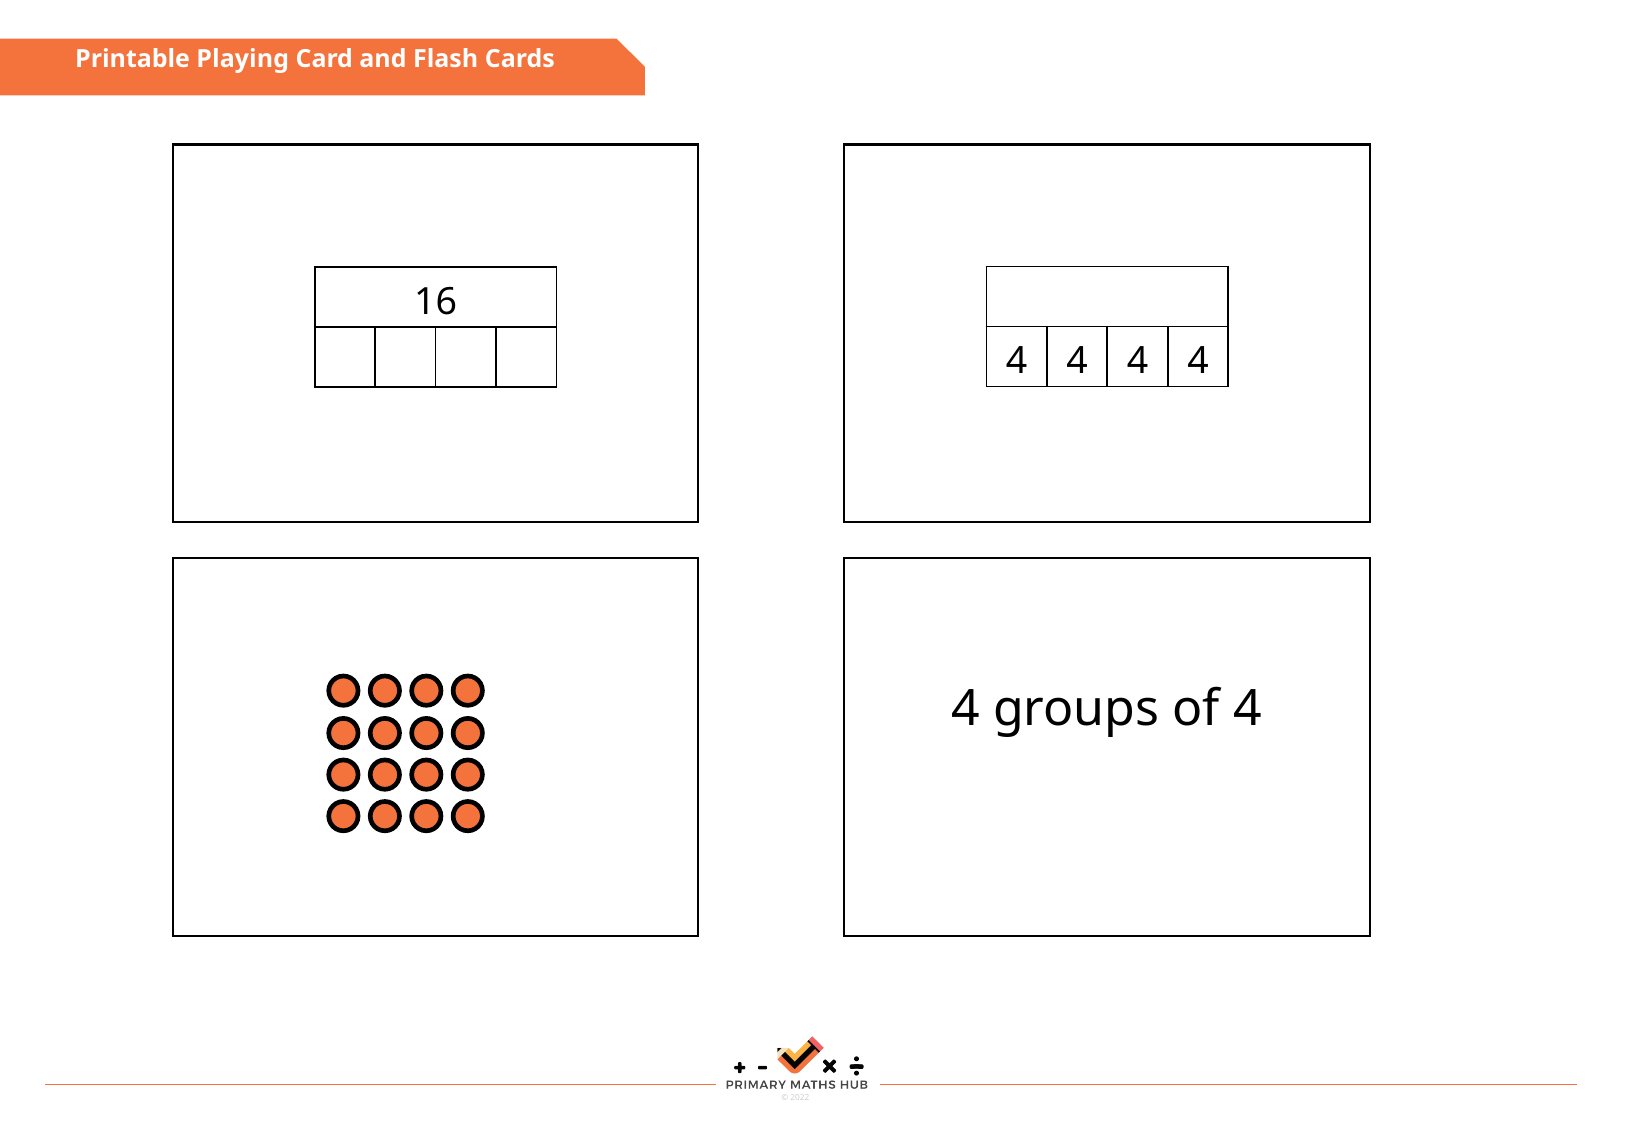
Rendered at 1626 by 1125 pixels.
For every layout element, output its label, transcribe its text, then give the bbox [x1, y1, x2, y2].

table_cell [436, 328, 495, 386]
text_box [369, 674, 401, 707]
text_box [172, 557, 699, 937]
text_box Printable Playing Card and Flash Cards [0, 37, 646, 97]
text_box [452, 717, 484, 749]
text_box © 2022 [720, 1084, 870, 1110]
text_box [410, 717, 443, 749]
table_cell 4 [1169, 327, 1227, 386]
picture [722, 1034, 872, 1094]
table_cell 4 [987, 327, 1046, 386]
table_cell [497, 328, 556, 386]
text_box 4 groups of 4 [844, 668, 1370, 743]
table_cell 4 [1048, 327, 1106, 386]
table_cell [316, 328, 374, 386]
text_box [452, 674, 484, 707]
text_box [172, 143, 699, 523]
table_header 16 [316, 268, 556, 326]
text_box [843, 557, 1371, 937]
table_header [987, 267, 1227, 326]
text_box [843, 143, 1371, 523]
text_box [410, 674, 443, 707]
text_box [410, 800, 443, 832]
text_box [369, 717, 401, 749]
text_box [452, 800, 484, 832]
text_box [410, 758, 443, 791]
text_box [452, 758, 484, 791]
text_box [369, 758, 401, 791]
text_box [369, 800, 401, 832]
table_cell 4 [1108, 327, 1167, 386]
text_box [327, 758, 360, 791]
table_cell [376, 328, 435, 386]
text_box [327, 674, 360, 707]
text_box [327, 800, 360, 832]
text_box [327, 717, 360, 749]
